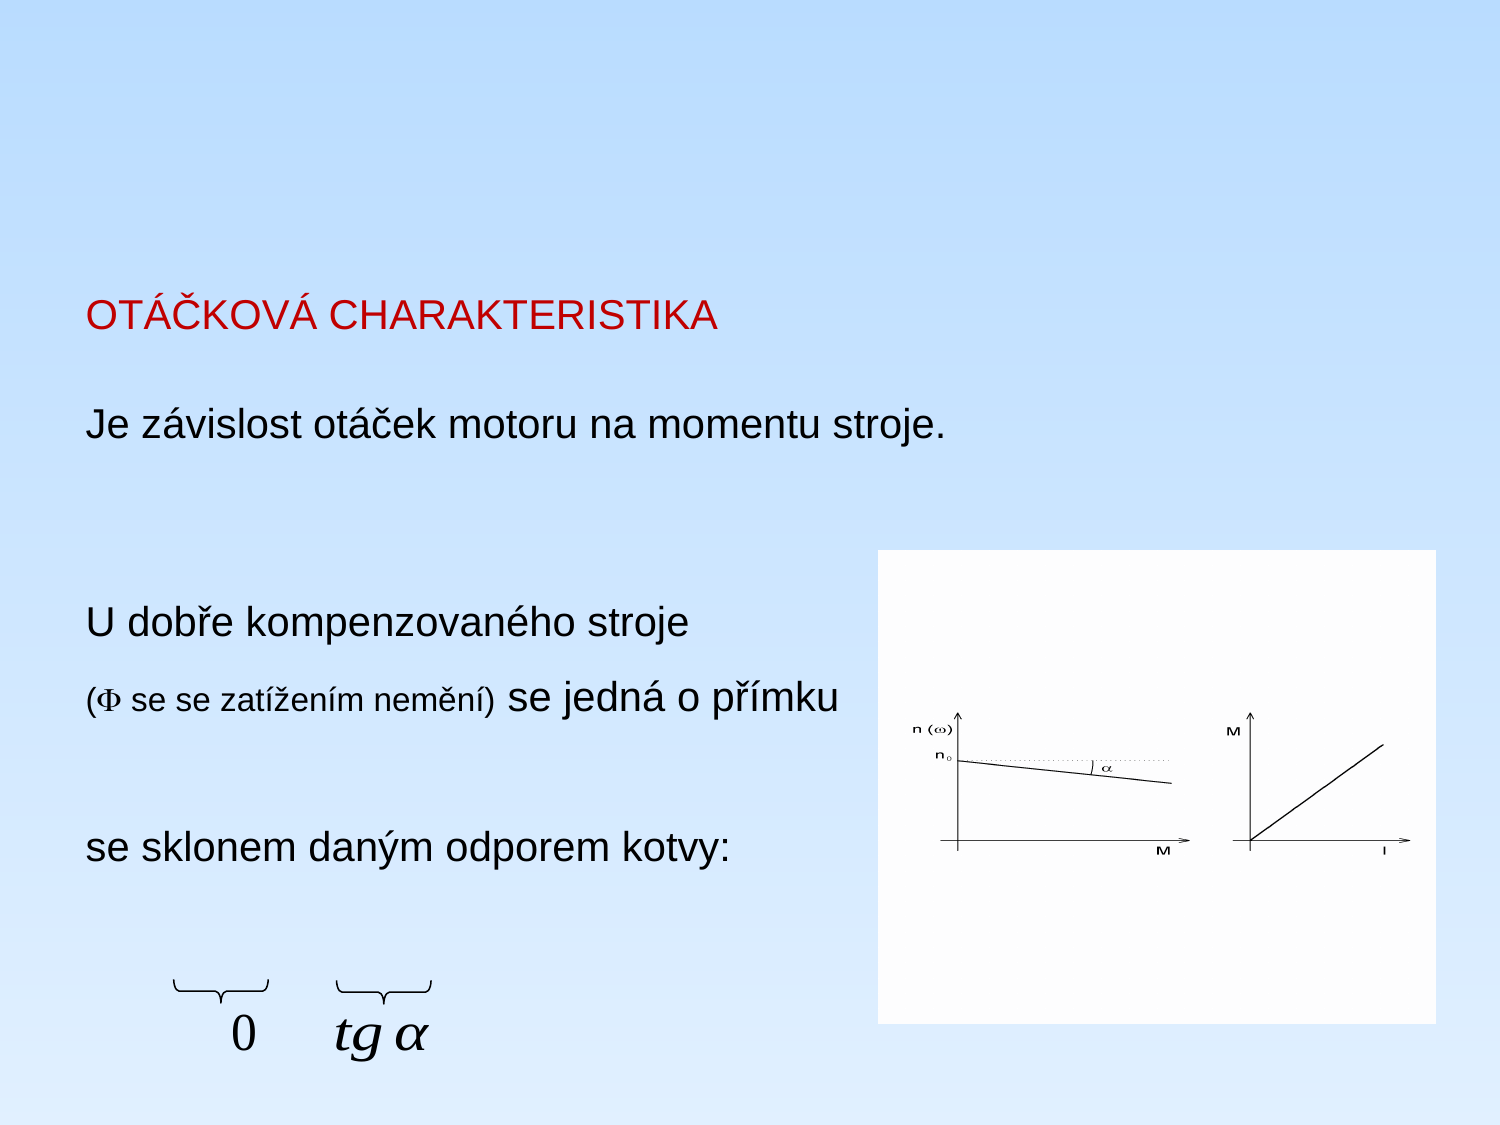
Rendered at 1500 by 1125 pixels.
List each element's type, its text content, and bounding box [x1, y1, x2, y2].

text_box [172, 979, 269, 1004]
text_box OTÁČKOVÁ CHARAKTERISTIKA [70, 255, 1400, 346]
text_box [335, 980, 432, 1005]
text_box Je závislost otáček motoru na momentu stroje. [70, 314, 1418, 455]
picture [878, 550, 1436, 1024]
